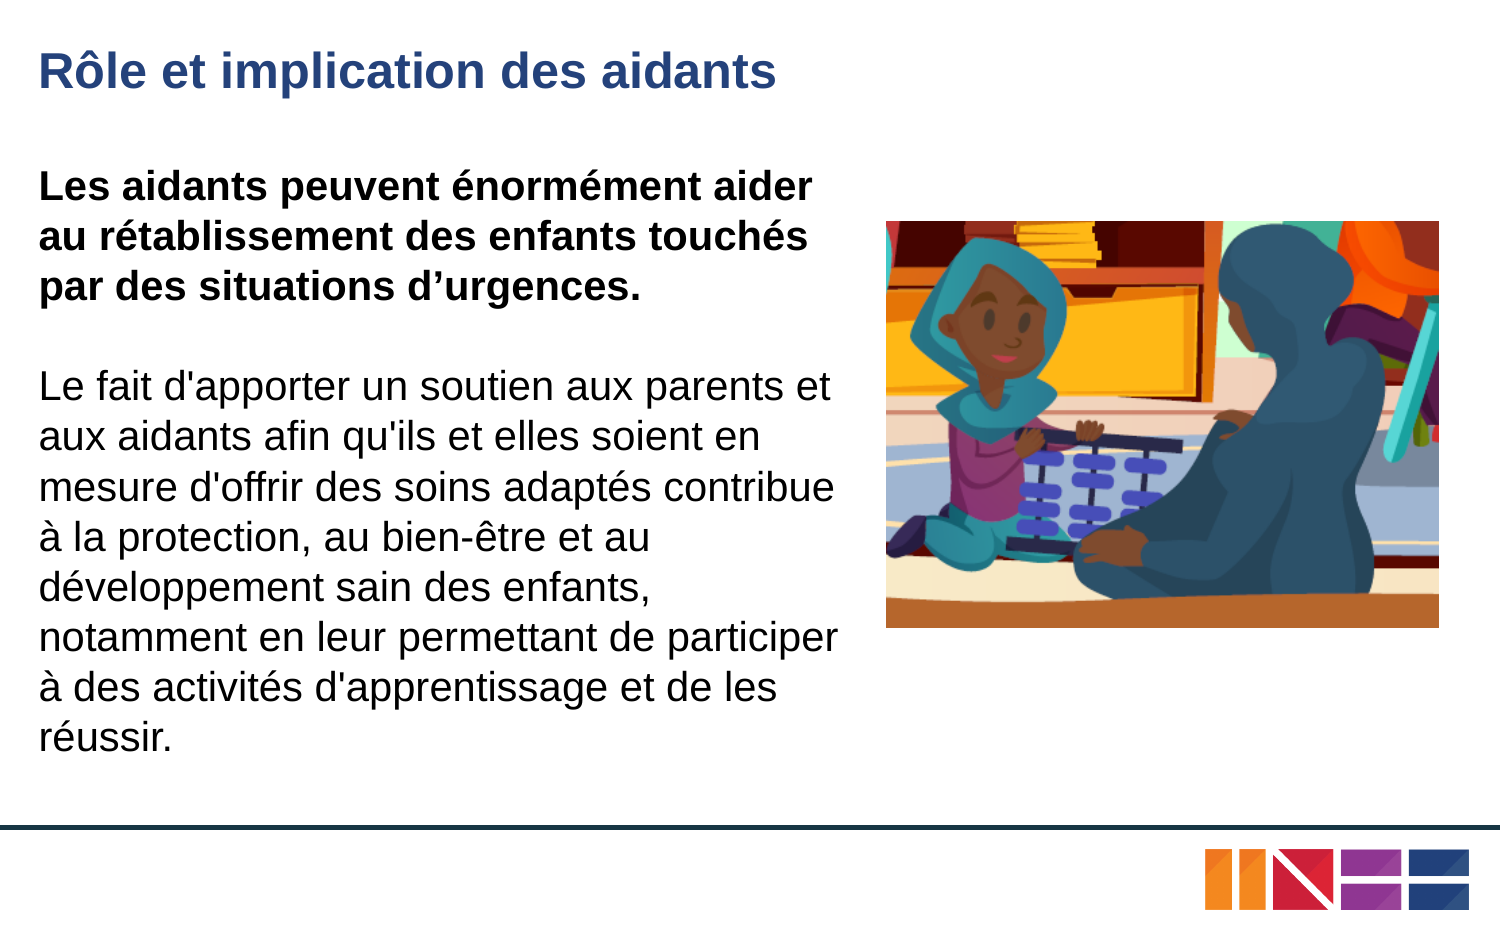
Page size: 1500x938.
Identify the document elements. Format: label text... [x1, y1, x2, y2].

picture [886, 221, 1439, 628]
list Les aidants peuvent énormément aider au rétablissement des enfants touchés par des situations d’urgences. Le fait d'apporter un soutien aux parents et aux aidants afin qu'ils et elles soient en mesure d'offrir des soins adaptés contribue à la protection, au bien-être et au développement sain des enfants, notamment en leur permettant de participer à des activités d'apprentissage et de les réussir. [23, 143, 860, 779]
picture [1205, 849, 1469, 910]
title Rôle et implication des aidants [23, 23, 1468, 121]
